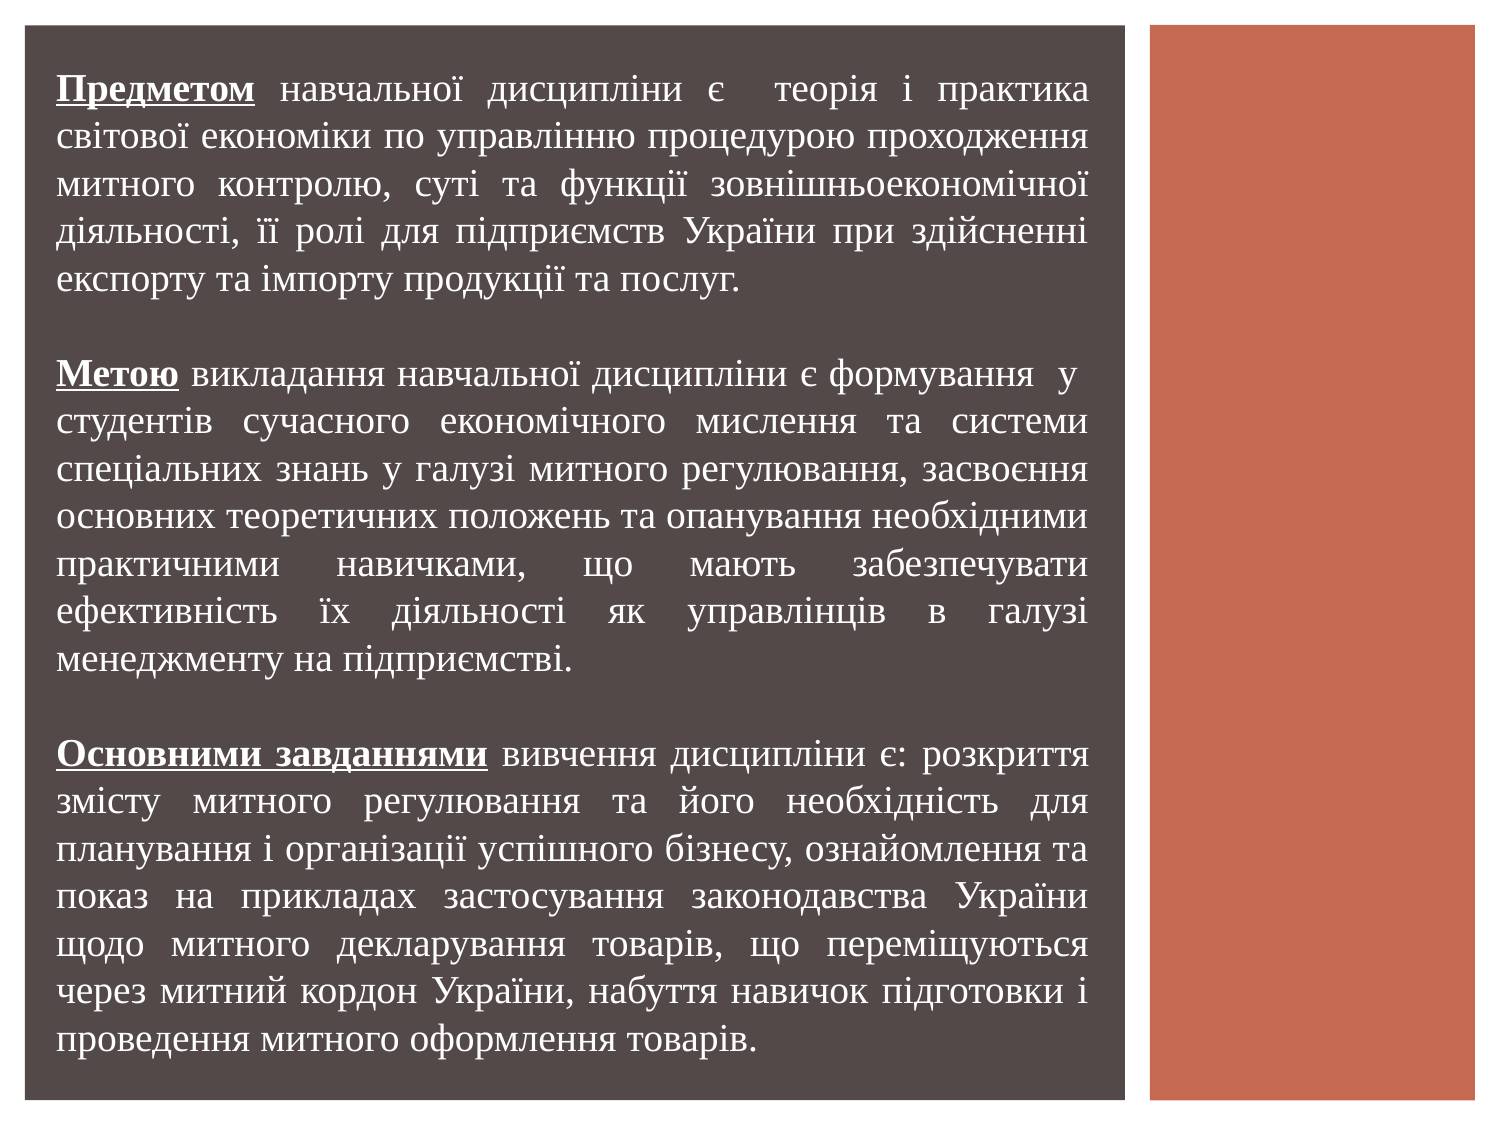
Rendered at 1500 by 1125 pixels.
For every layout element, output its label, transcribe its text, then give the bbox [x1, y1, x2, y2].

text_box Предметом навчальної дисципліни є теорія і практика світової економіки по управлінню процедурою проходження митного контролю, суті та функції зовнішньоекономічної діяльності, її ролі для підприємств України при здійсненні експорту та імпорту продукції та послуг. Метою викладання навчальної дисципліни є формування у студентів сучасного економічного мислення та системи спеціальних знань у галузі митного регулювання, засвоєння основних теоретичних положень та опанування необхідними практичними навичками, що мають забезпечувати ефективність їх діяльності як управлінців в галузі менеджменту на підприємстві. Основними завданнями вивчення дисципліни є: розкриття змісту митного регулювання та його необхідність для планування і організації успішного бізнесу, ознайомлення та показ на прикладах застосування законодавства України щодо митного декларування товарів, що переміщуються через митний кордон України, набуття навичок підготовки і проведення митного оформлення товарів. [41, 54, 1105, 1067]
